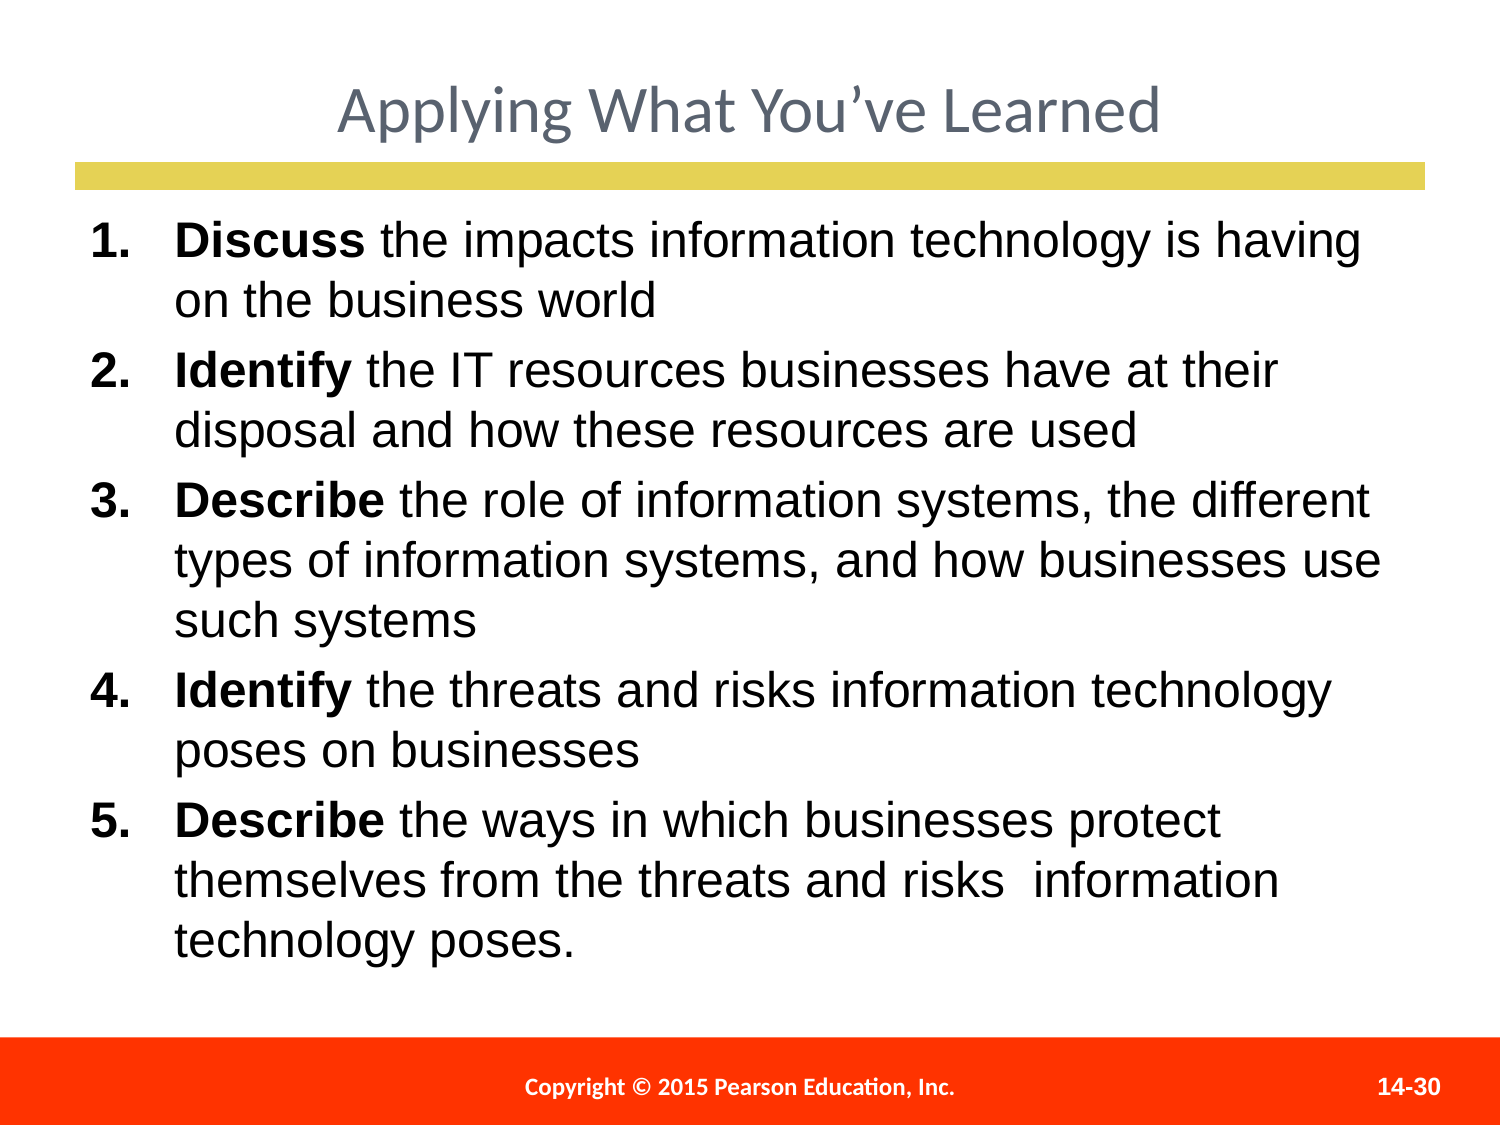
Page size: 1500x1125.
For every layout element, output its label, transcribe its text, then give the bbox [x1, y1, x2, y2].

list Discuss the impacts information technology is having on the business world Identify the IT resources businesses have at their disposal and how these resources are used Describe the role of information systems, the different types of information systems, and how businesses use such systems Identify the threats and risks information technology poses on businesses Describe the ways in which businesses protect themselves from the threats and risks information technology poses. [74, 199, 1426, 1006]
title Applying What You’ve Learned [74, 12, 1426, 199]
